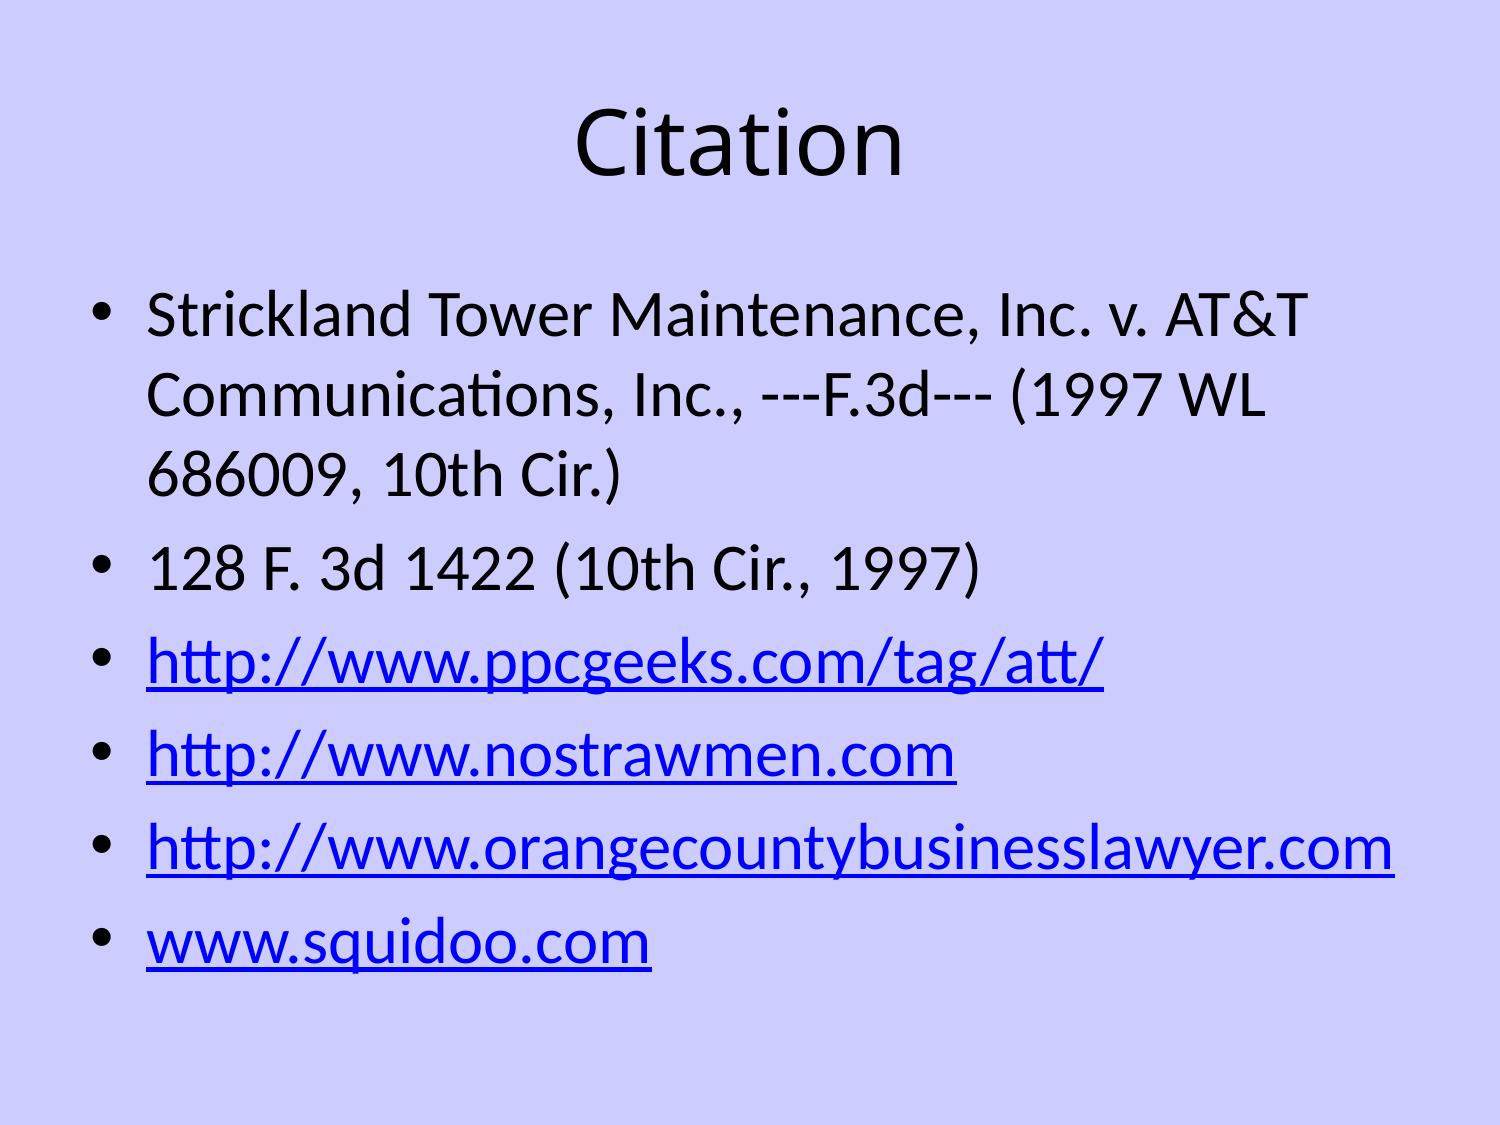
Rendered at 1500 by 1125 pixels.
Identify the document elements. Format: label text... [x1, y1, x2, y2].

title Citation [75, 45, 1425, 233]
list Strickland Tower Maintenance, Inc. v. AT&T Communications, Inc., ---F.3d--- (1997 WL 686009, 10th Cir.) 128 F. 3d 1422 (10th Cir., 1997) http://www.ppcgeeks.com/tag/att/ http://www.nostrawmen.com http://www.orangecountybusinesslawyer.com www.squidoo.com [75, 262, 1425, 1005]
